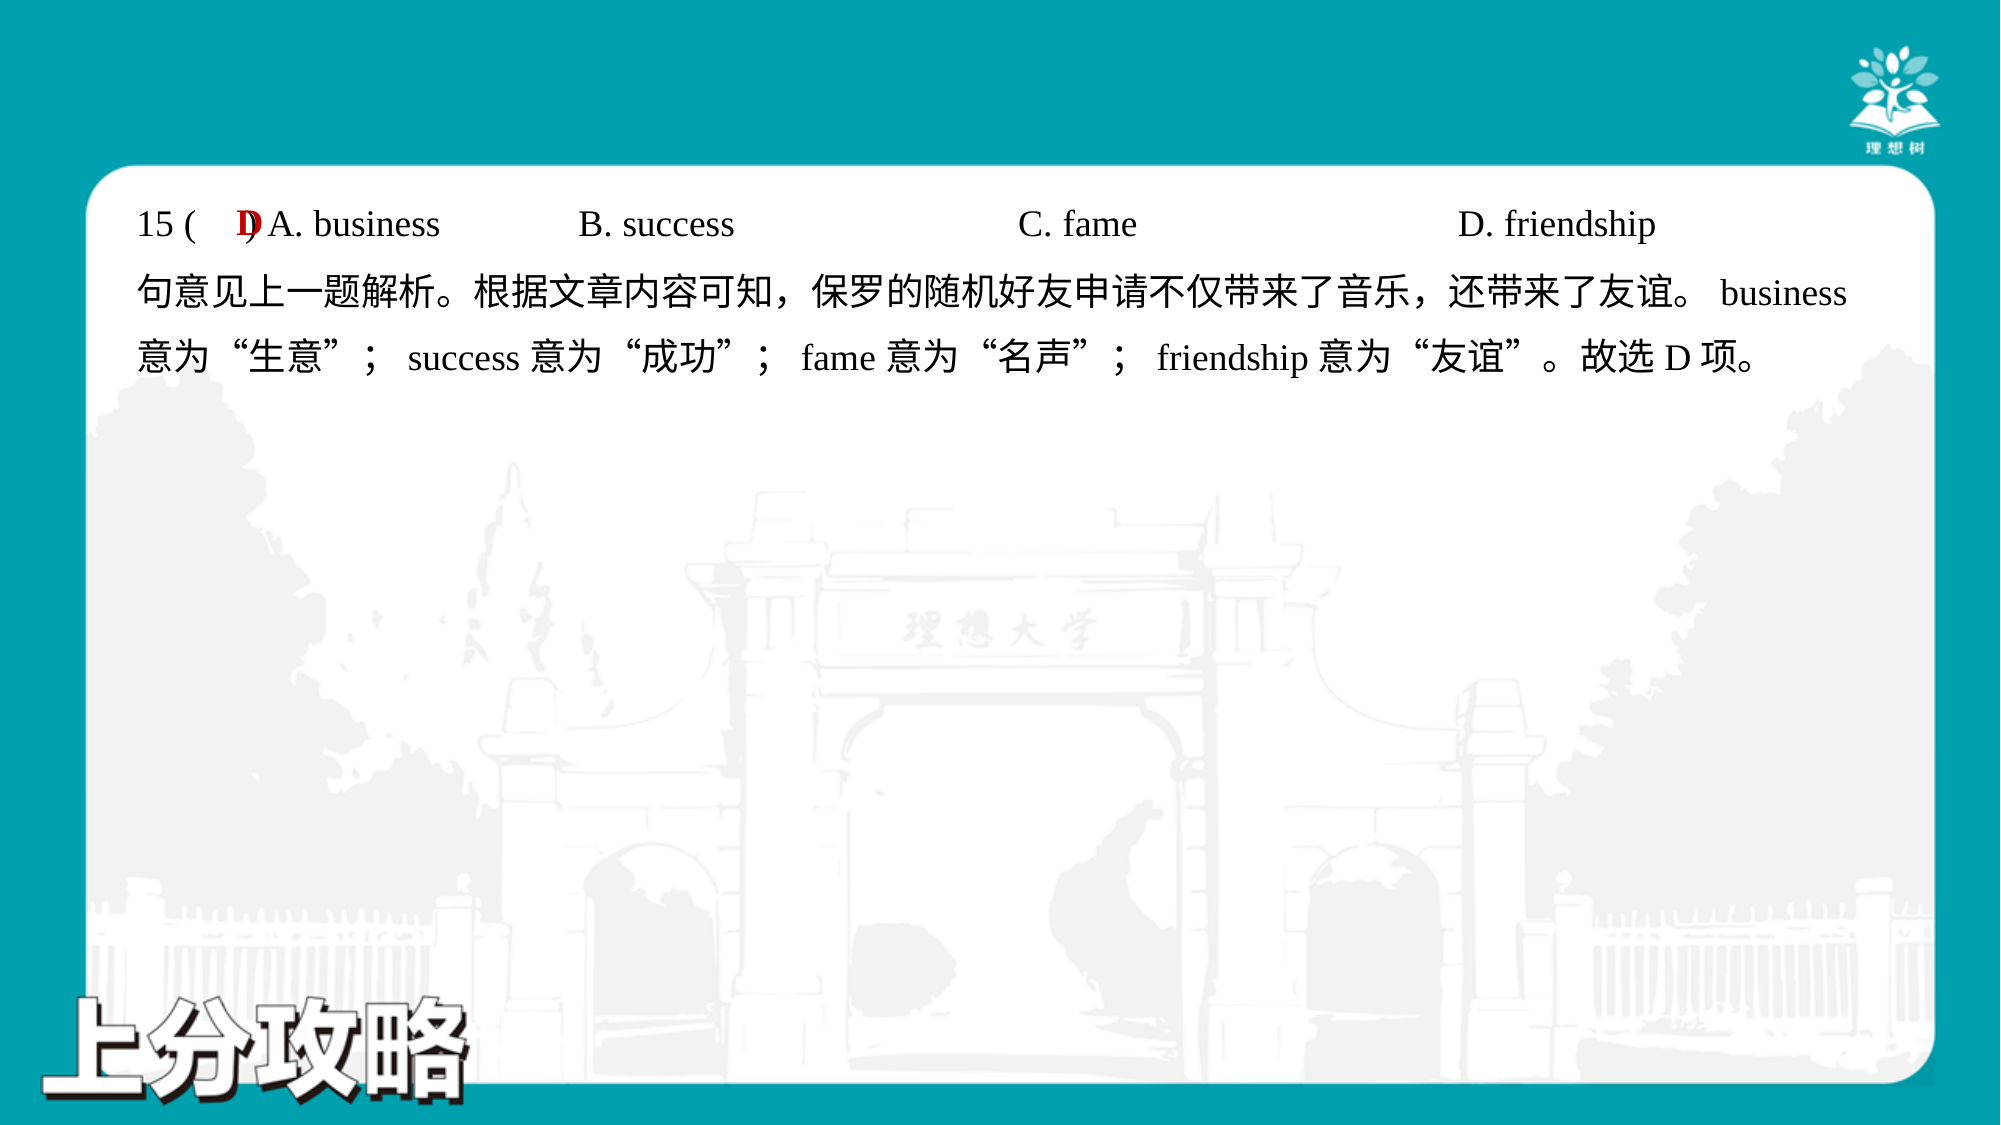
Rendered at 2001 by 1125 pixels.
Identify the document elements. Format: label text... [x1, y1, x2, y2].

text_box 15 ( ) A. business B. success C. fame D. friendship [136, 176, 1865, 237]
text_box 句意见上一题解析。根据文章内容可知，保罗的随机好友申请不仅带来了音乐，还带来了友谊。business 意为“生意”；success意为“成功”；fame意为“名声”；friendship意为“友谊”。故选D项。 [136, 244, 1865, 372]
text_box D [222, 176, 278, 236]
picture [0, 0, 2000, 1125]
